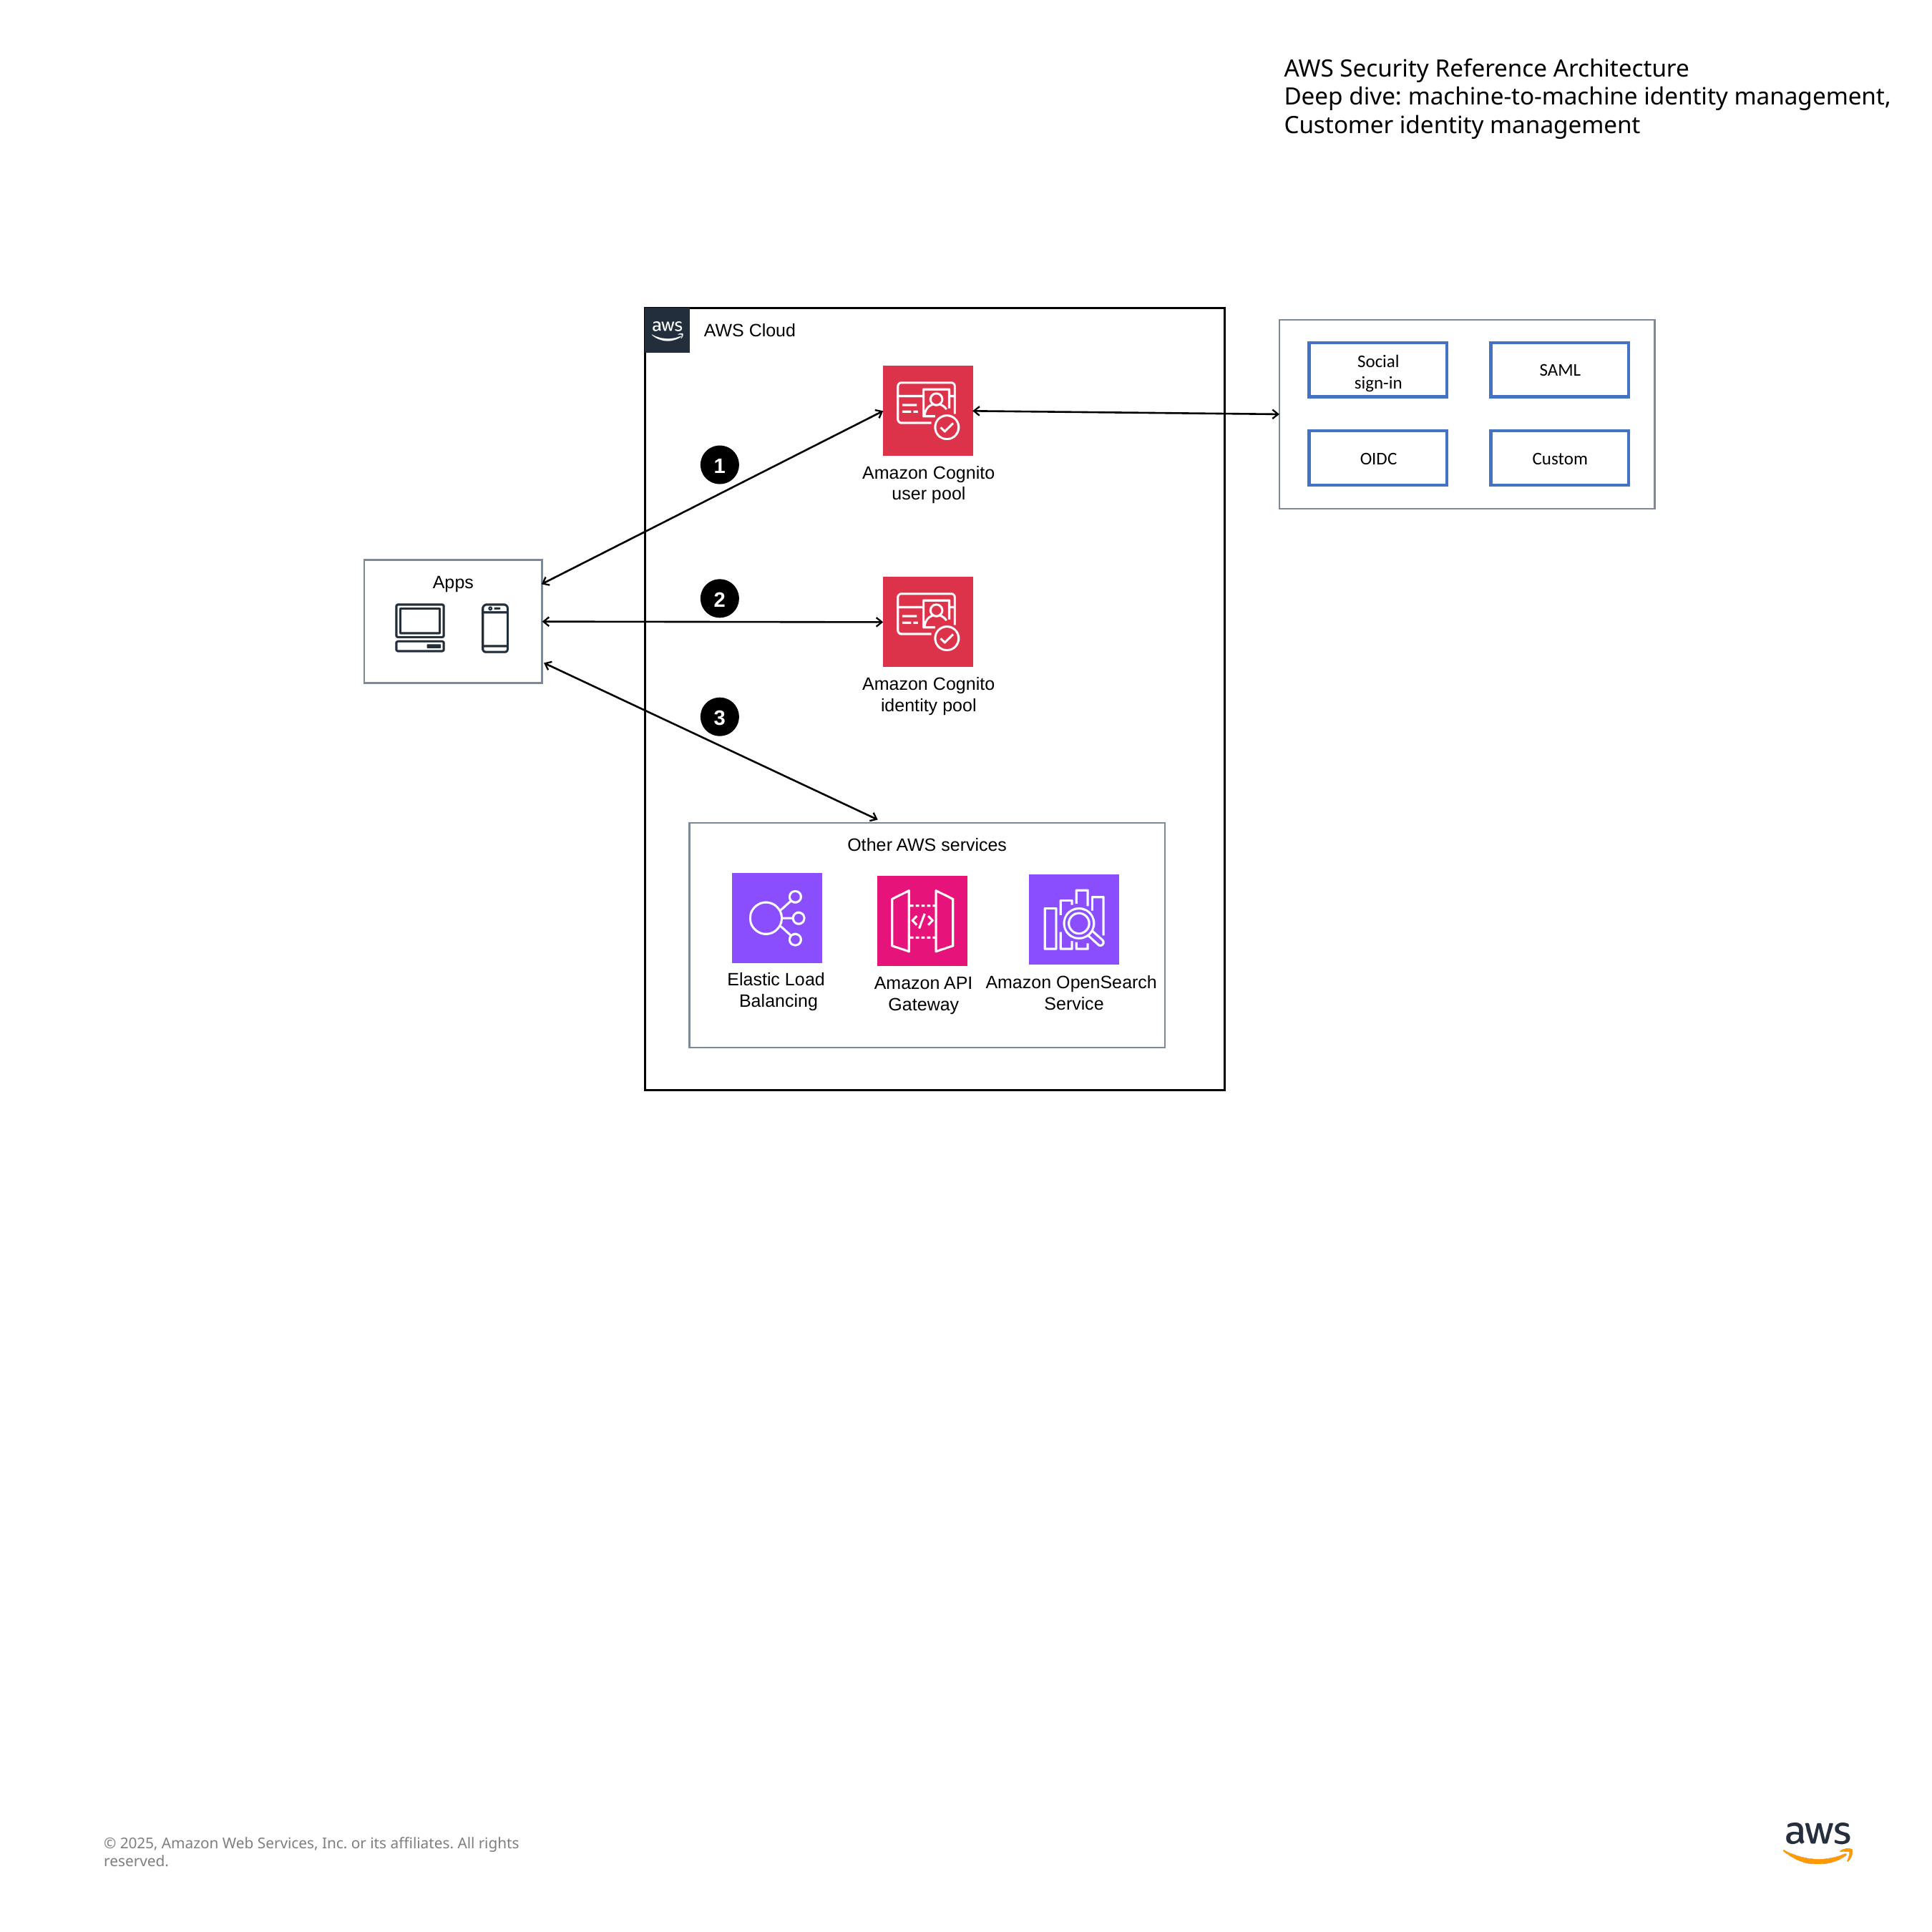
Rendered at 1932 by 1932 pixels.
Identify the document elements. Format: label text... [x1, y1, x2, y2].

picture [1029, 874, 1119, 965]
text_box AWS Security Reference Architecture Deep dive: machine-to-machine identity management, Customer identity management [1273, 47, 1903, 144]
picture [877, 876, 967, 966]
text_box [645, 308, 1225, 411]
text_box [1309, 431, 1448, 486]
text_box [541, 411, 884, 585]
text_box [645, 411, 1225, 1091]
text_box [1491, 342, 1629, 397]
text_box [1491, 431, 1629, 486]
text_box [544, 663, 878, 820]
picture [393, 601, 447, 655]
picture [883, 577, 973, 667]
picture [732, 873, 822, 963]
picture [1783, 1823, 1853, 1864]
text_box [1309, 342, 1448, 399]
picture [883, 366, 973, 456]
text_box Apps [364, 560, 543, 684]
picture [468, 601, 522, 655]
text_box [1279, 319, 1656, 509]
